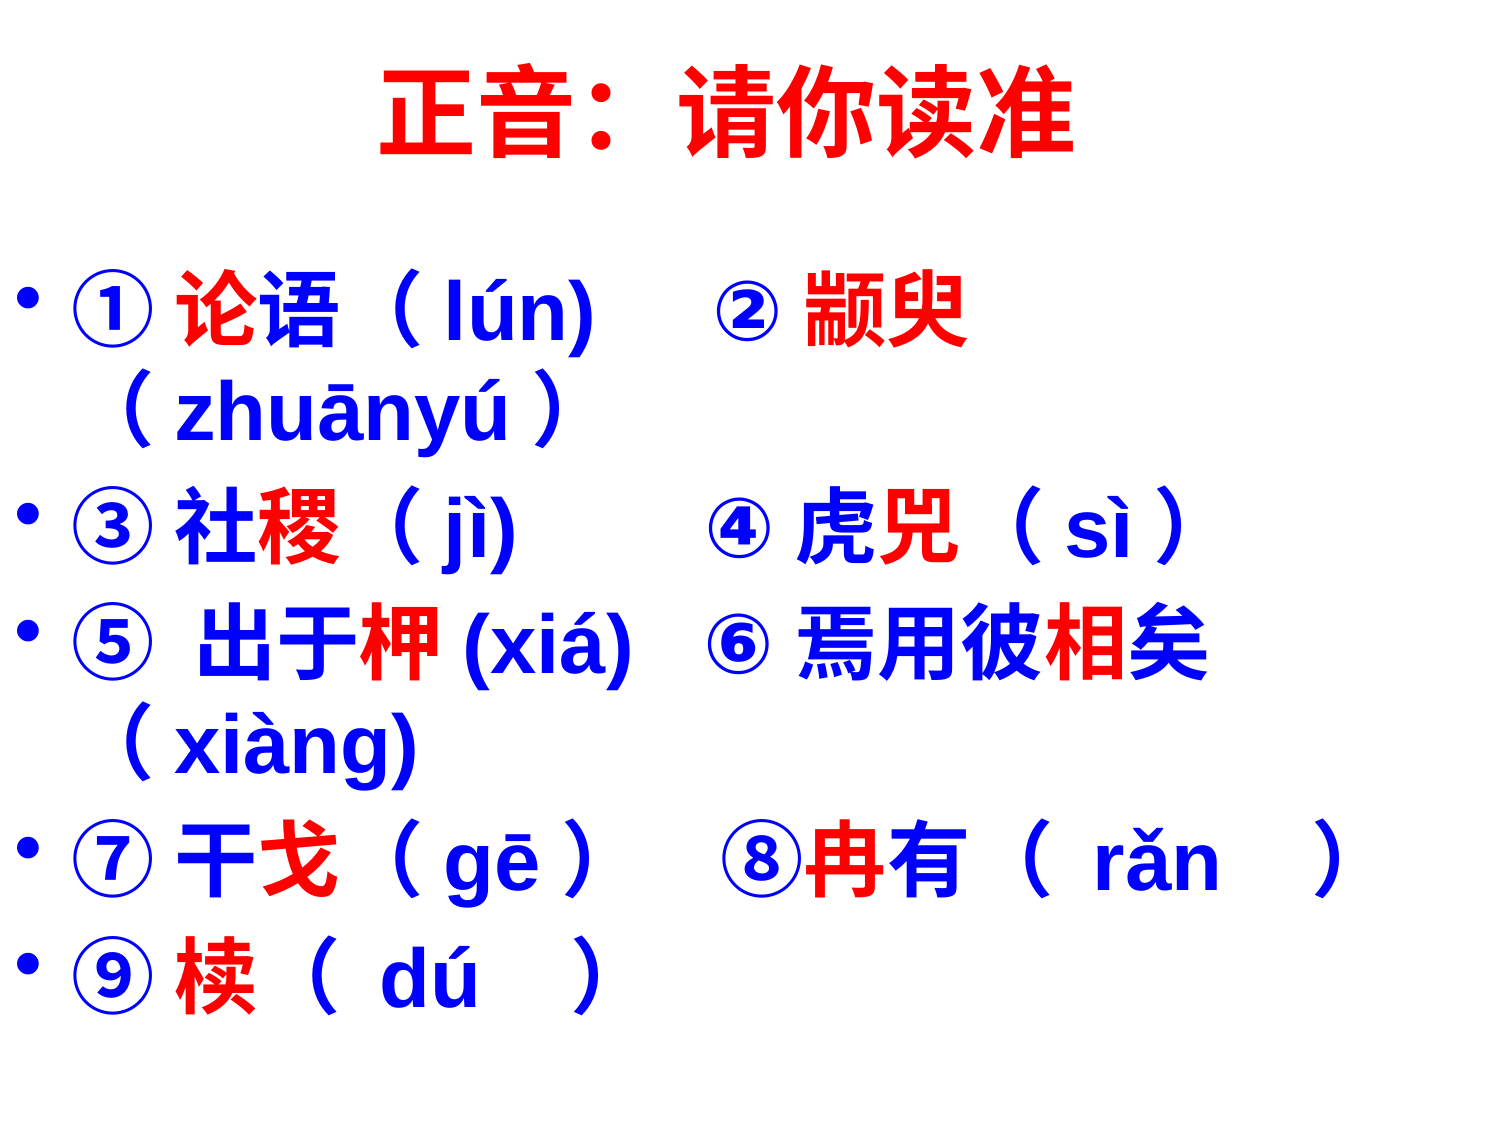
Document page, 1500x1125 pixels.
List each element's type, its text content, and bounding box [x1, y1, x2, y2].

text_box 正音：请你读准 [242, 42, 1211, 178]
text_box ①论语（lún) ②颛臾（zhuānyú） ③社稷（jì) ④虎兕（sì） ⑤ 出于柙(xiá) ⑥焉用彼相矣（xiàng) ⑦干戈（gē） ⑧冉有（ rǎn ） ⑨椟（ dú ） [0, 249, 1500, 1066]
